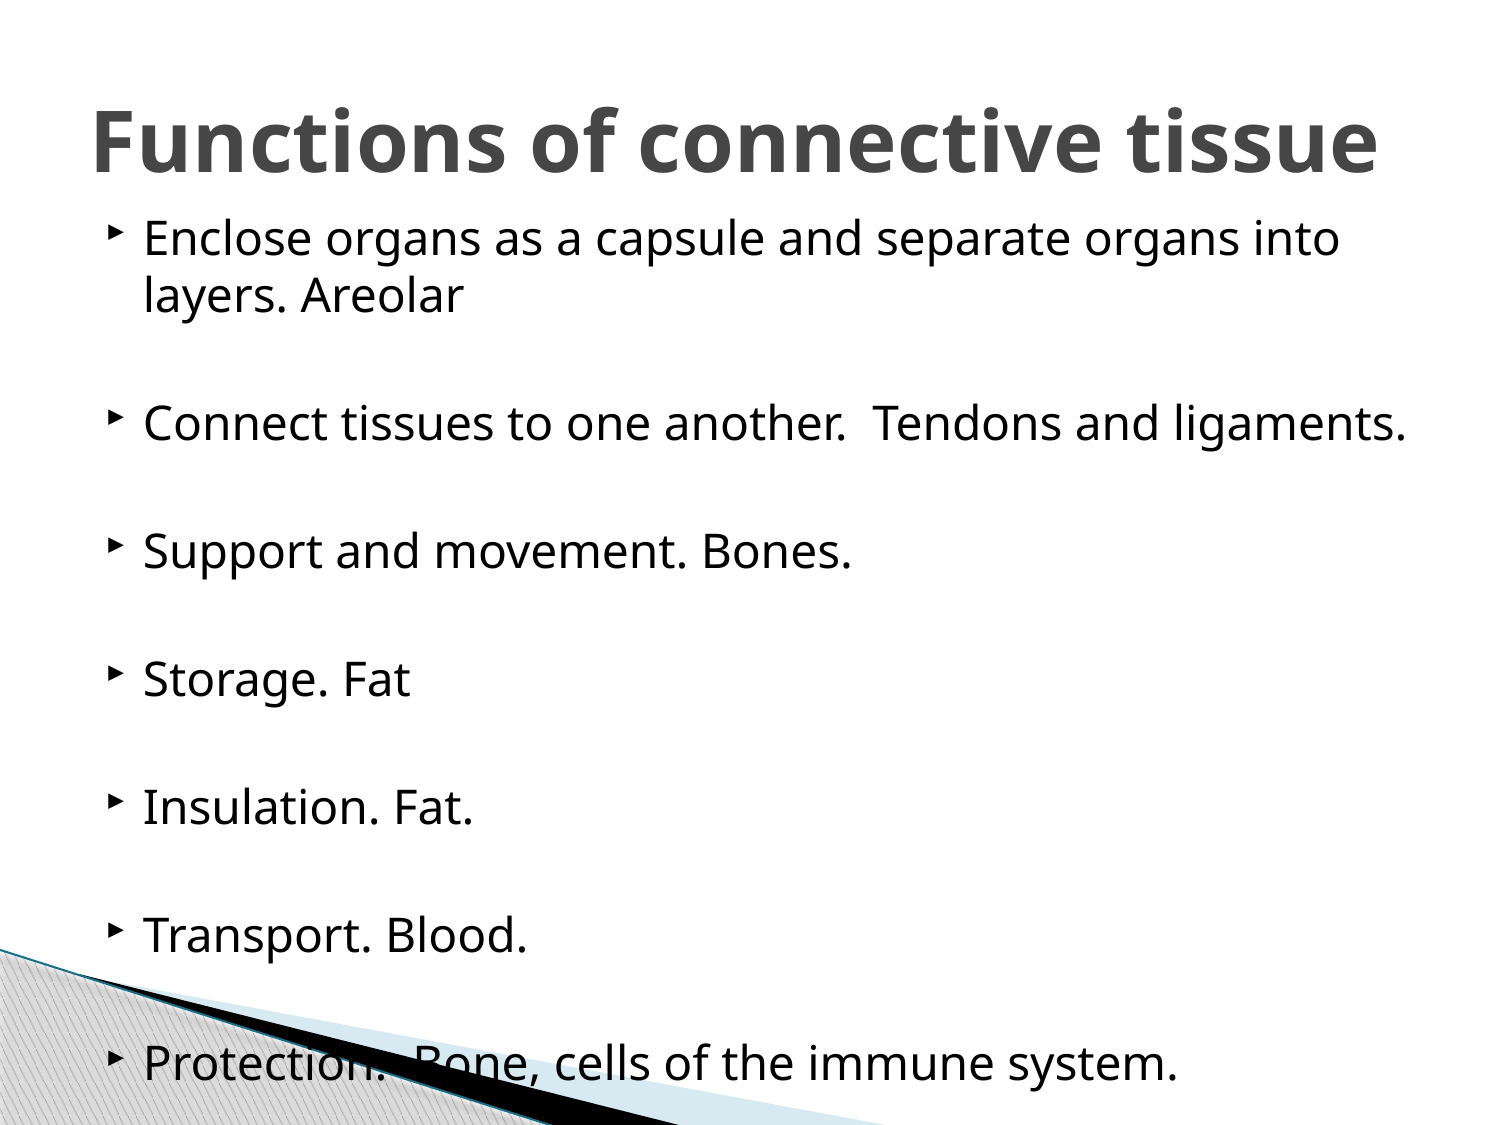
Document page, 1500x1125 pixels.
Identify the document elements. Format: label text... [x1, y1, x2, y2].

title Functions of connective tissue [75, 45, 1425, 233]
list Enclose organs as a capsule and separate organs into layers. Areolar Connect tissues to one another. Tendons and ligaments. Support and movement. Bones. Storage. Fat Insulation. Fat. Transport. Blood. Protection. Bone, cells of the immune system. [75, 233, 1425, 1125]
